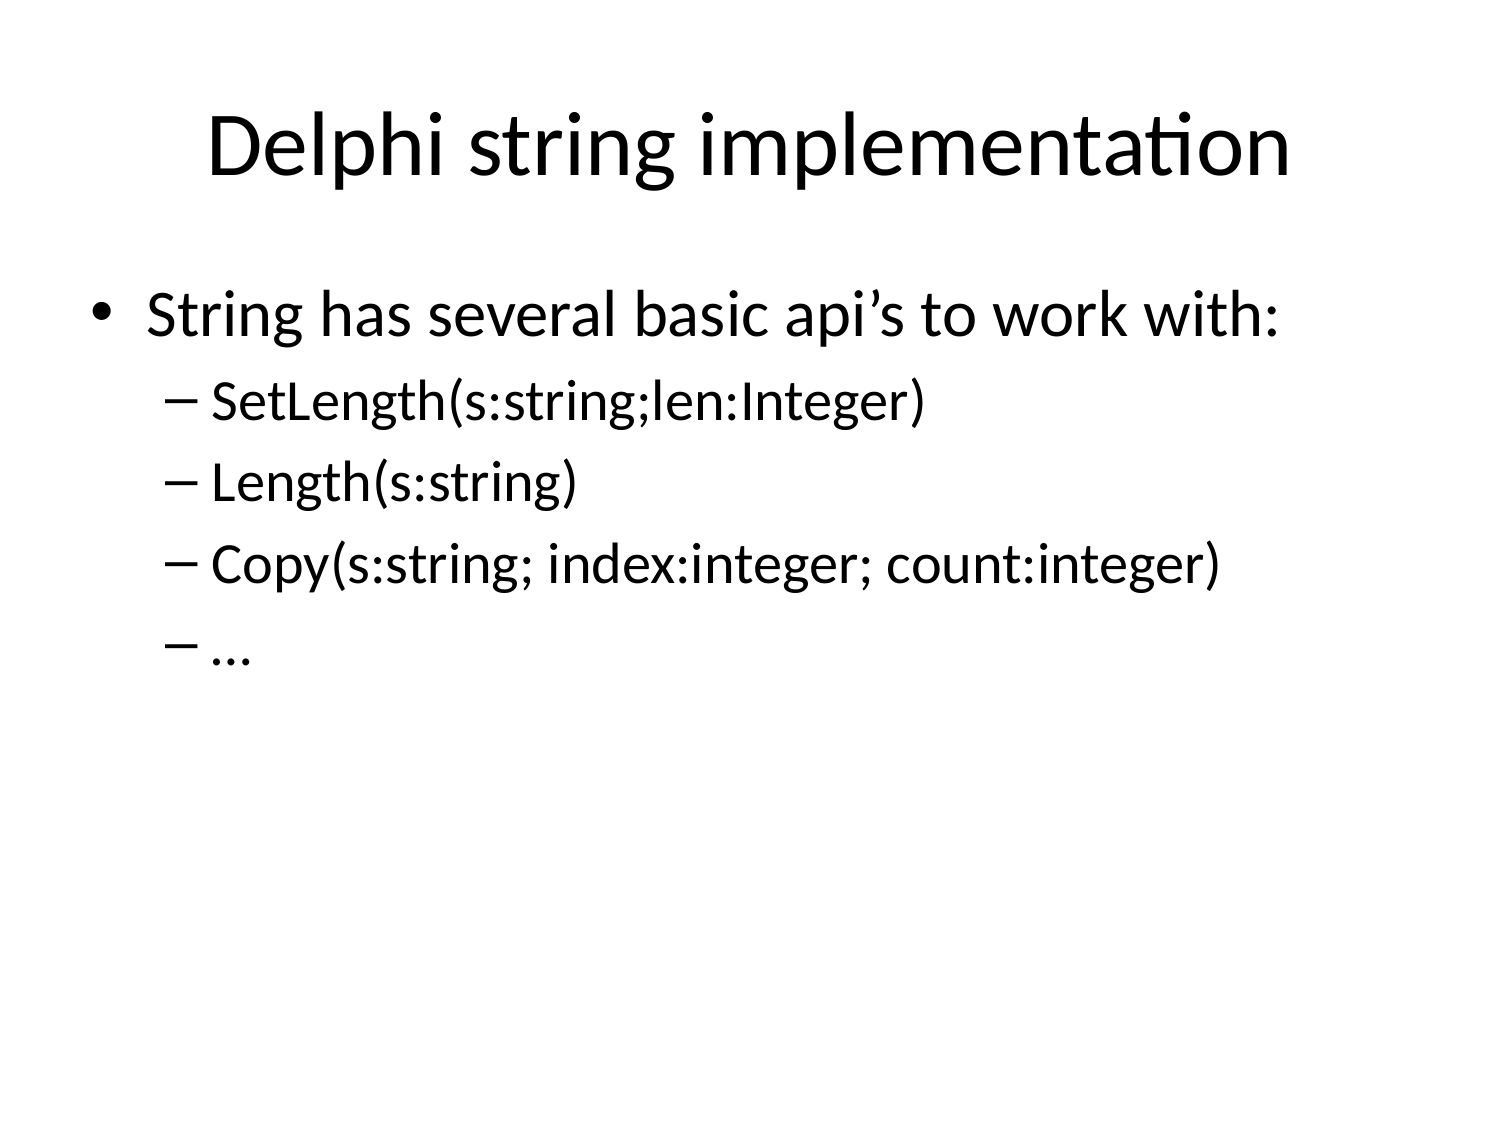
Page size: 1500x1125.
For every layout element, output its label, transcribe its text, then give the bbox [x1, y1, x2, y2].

title Delphi string implementation [75, 45, 1425, 233]
list String has several basic api’s to work with: SetLength(s:string;len:Integer) Length(s:string) Copy(s:string; index:integer; count:integer) … [75, 262, 1500, 1125]
